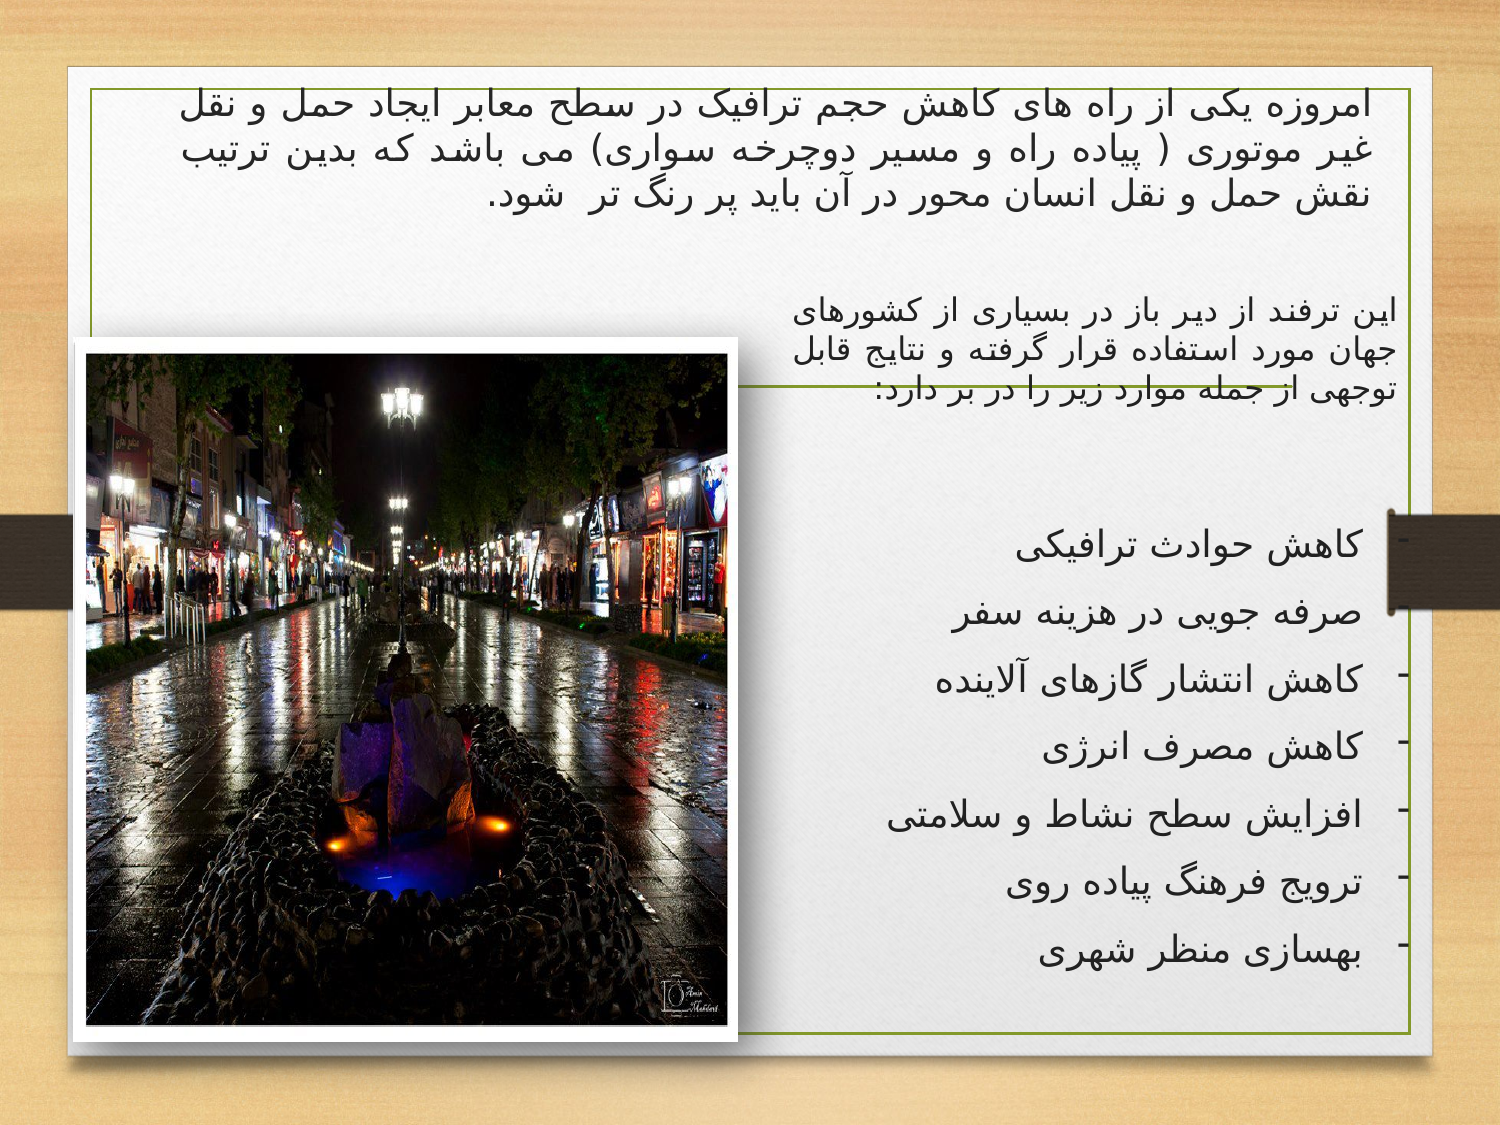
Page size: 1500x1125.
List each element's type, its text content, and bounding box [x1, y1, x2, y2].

text_box این ترفند از دیر باز در بسیاری از کشورهای جهان مورد استفاده قرار گرفته و نتایج قابل توجهی از جمله موارد زیر را در بر دارد: [774, 261, 1413, 414]
title امروزه یکی از راه های کاهش حجم ترافیک در سطح معابر ایجاد حمل و نقل غیر موتوری ( پیاده راه و مسیر دوچرخه سواری) می باشد که بدین ترتیب نقش حمل و نقل انسان محور در آن باید پر رنگ تر شود. [162, 62, 1388, 230]
text_box کاهش حوادث ترافیکی صرفه جویی در هزینه سفر کاهش انتشار گازهای آلاینده کاهش مصرف انرژی افزایش سطح نشاط و سلامتی ترویج فرهنگ پیاده روی بهسازی منظر شهری [786, 489, 1425, 988]
picture [0, 0, 1500, 1125]
